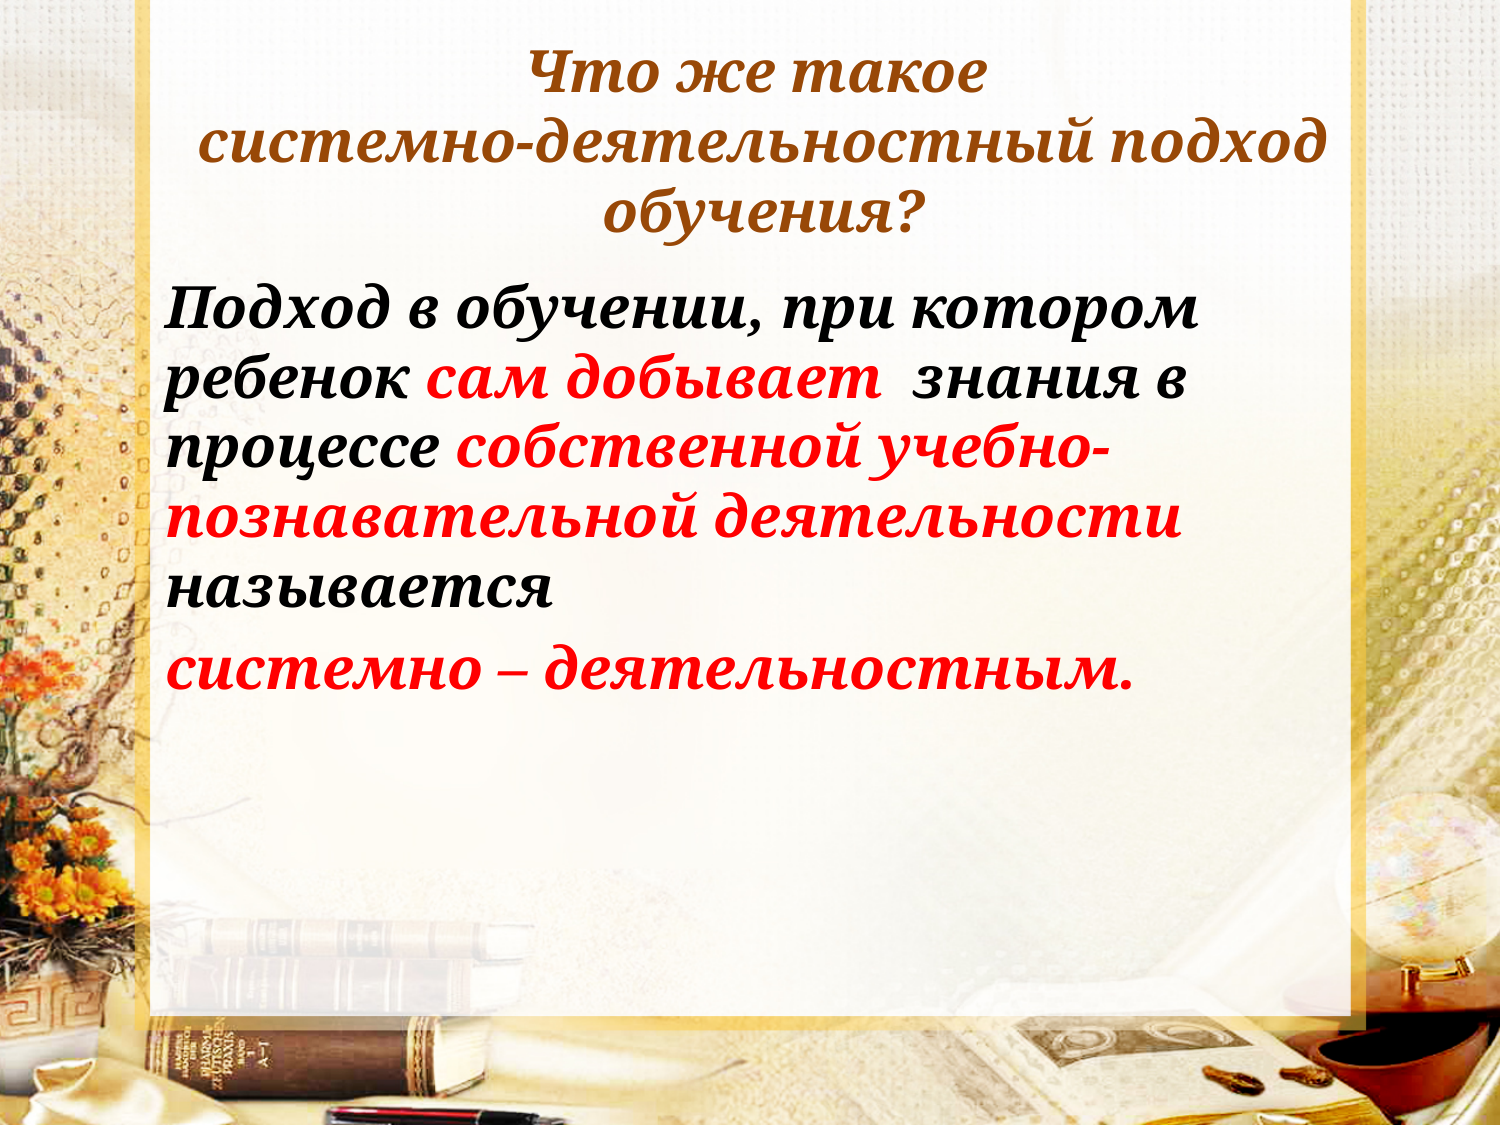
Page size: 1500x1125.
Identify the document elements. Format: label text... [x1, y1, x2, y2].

list Подход в обучении, при котором ребенок сам добывает знания в процессе собственной учебно-познавательной деятельности называется системно – деятельностным. [150, 262, 1350, 1005]
title Что же такое системно-деятельностный подход обучения? [162, 45, 1350, 233]
picture [0, 0, 1500, 1125]
